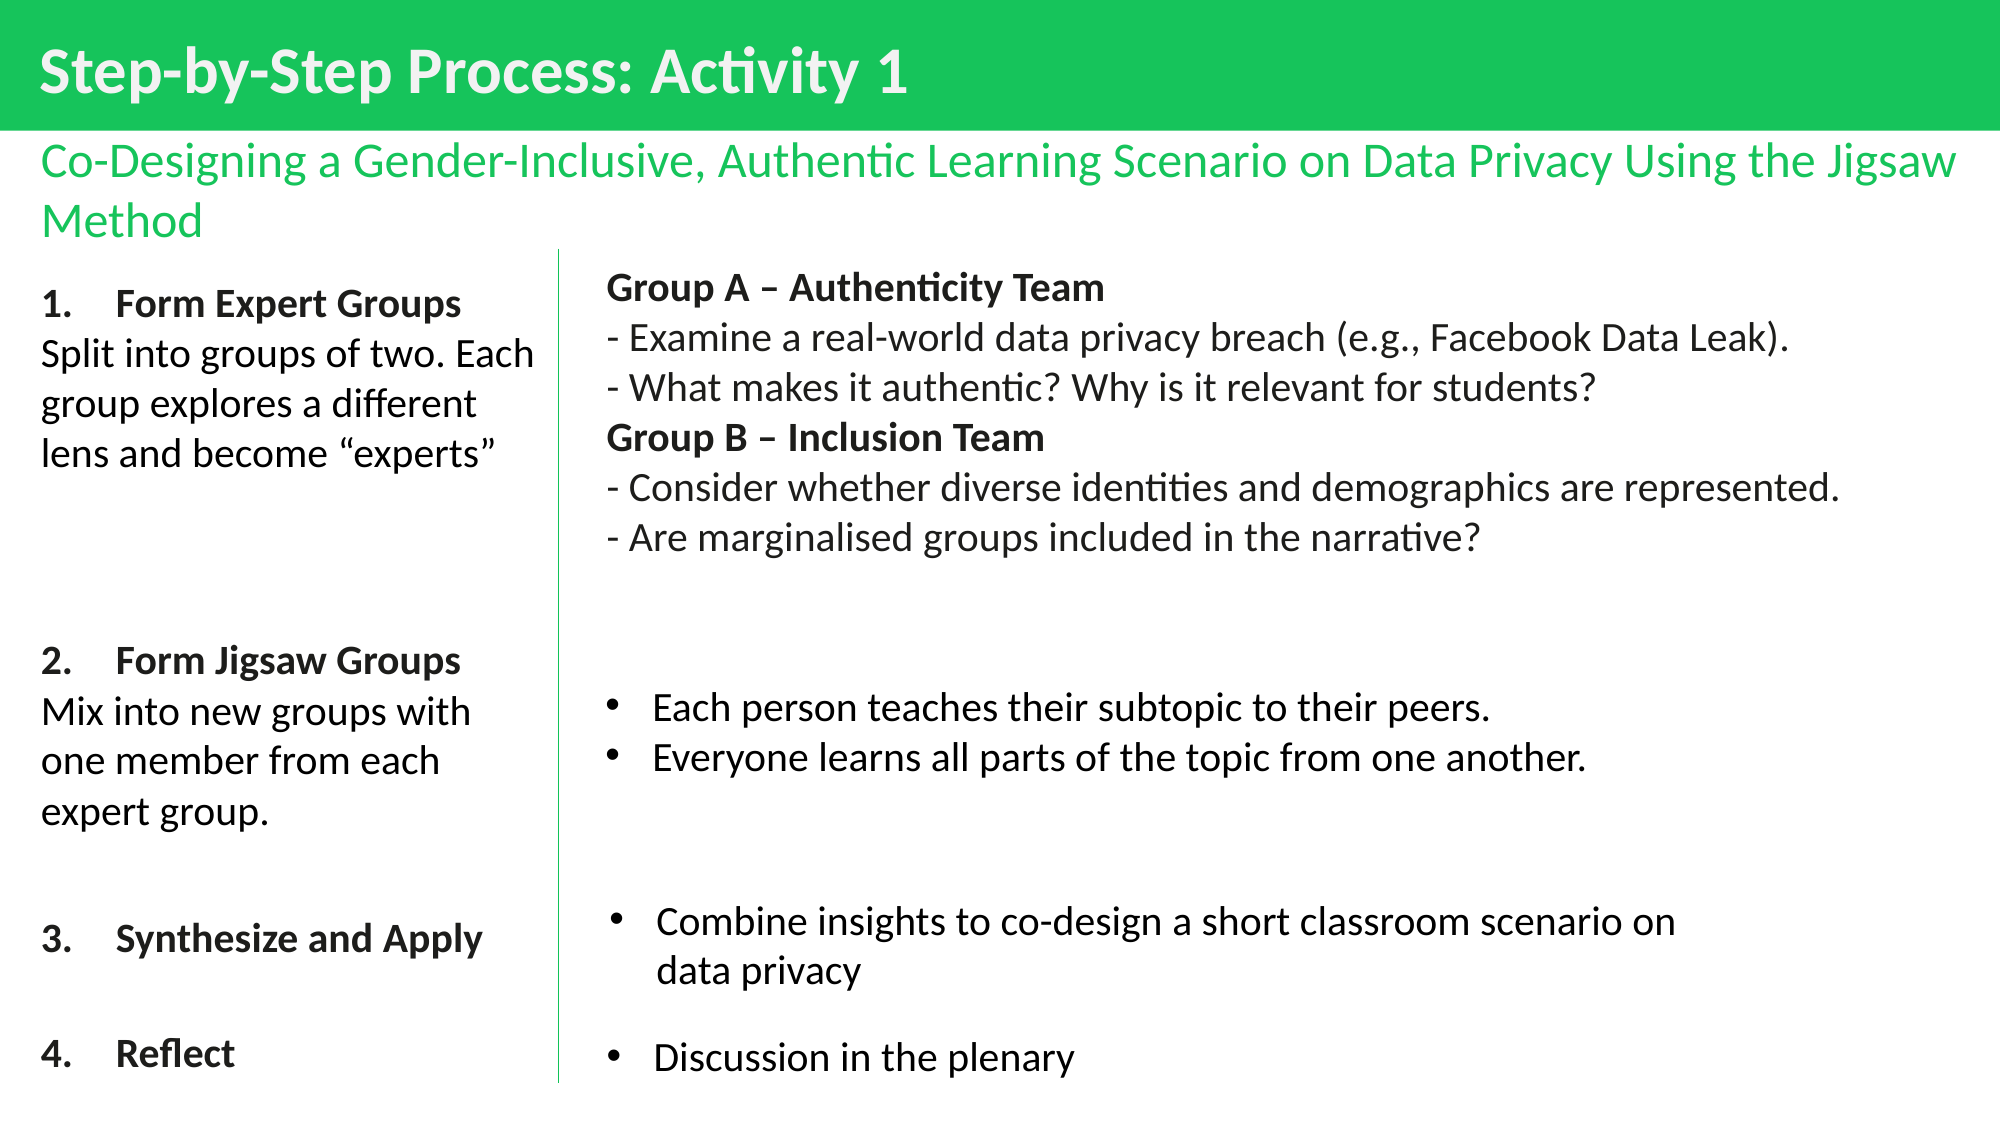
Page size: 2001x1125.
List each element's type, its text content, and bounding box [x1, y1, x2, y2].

text_box Reflect [25, 1018, 553, 1084]
text_box Co-Designing a Gender-Inclusive, Authentic Learning Scenario on Data Privacy Using the Jigsaw Method [25, 120, 1975, 265]
text_box Discussion in the plenary [591, 1022, 1748, 1088]
text_box Group A – Authenticity Team - Examine a real-world data privacy breach (e.g., Facebook Data Leak). - What makes it authentic? Why is it relevant for students? Group B – Inclusion Team - Consider whether diverse identities and demographics are represented. - Are marginalised groups included in the narrative? [591, 265, 1975, 577]
text_box Combine insights to co-design a short classroom scenario on data privacy [594, 885, 1750, 1001]
text_box Each person teaches their subtopic to their peers. Everyone learns all parts of the topic from one another. [590, 672, 1975, 797]
text_box Synthesize and Apply [25, 903, 553, 969]
text_box Form Jigsaw Groups Mix into new groups with one member from each expert group. [25, 625, 553, 841]
title Step-by-Step Process: Activity 1 [16, 13, 1976, 131]
text_box Form Expert Groups Split into groups of two. Each group explores a different lens and become “experts” [25, 268, 553, 484]
